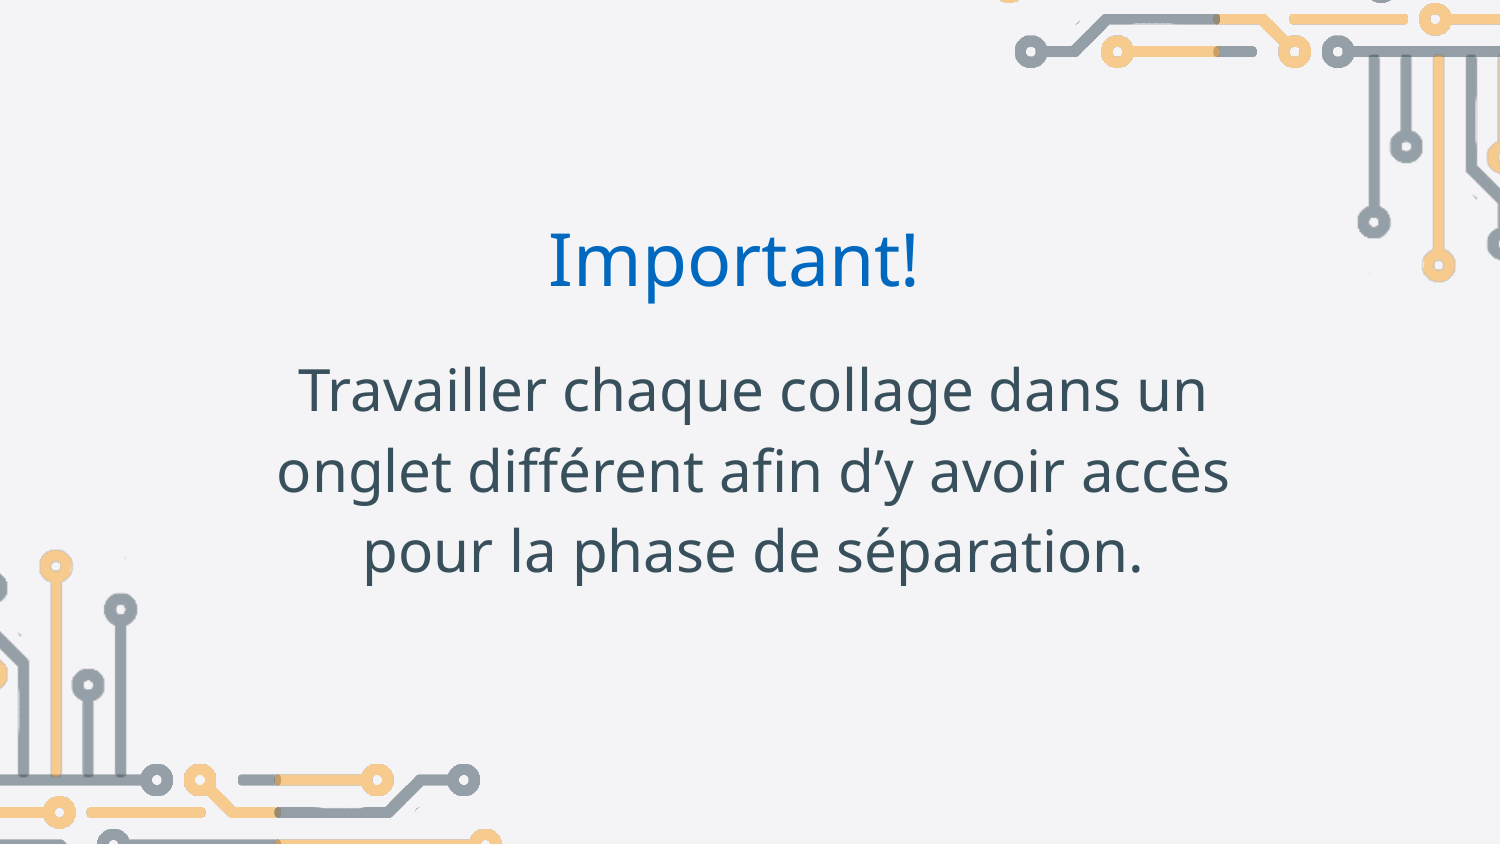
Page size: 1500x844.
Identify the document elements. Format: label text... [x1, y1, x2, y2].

list Travailler chaque collage dans un onglet différent afin d’y avoir accès pour la phase de séparation. [206, 328, 1301, 618]
title Important! [206, 198, 1264, 292]
